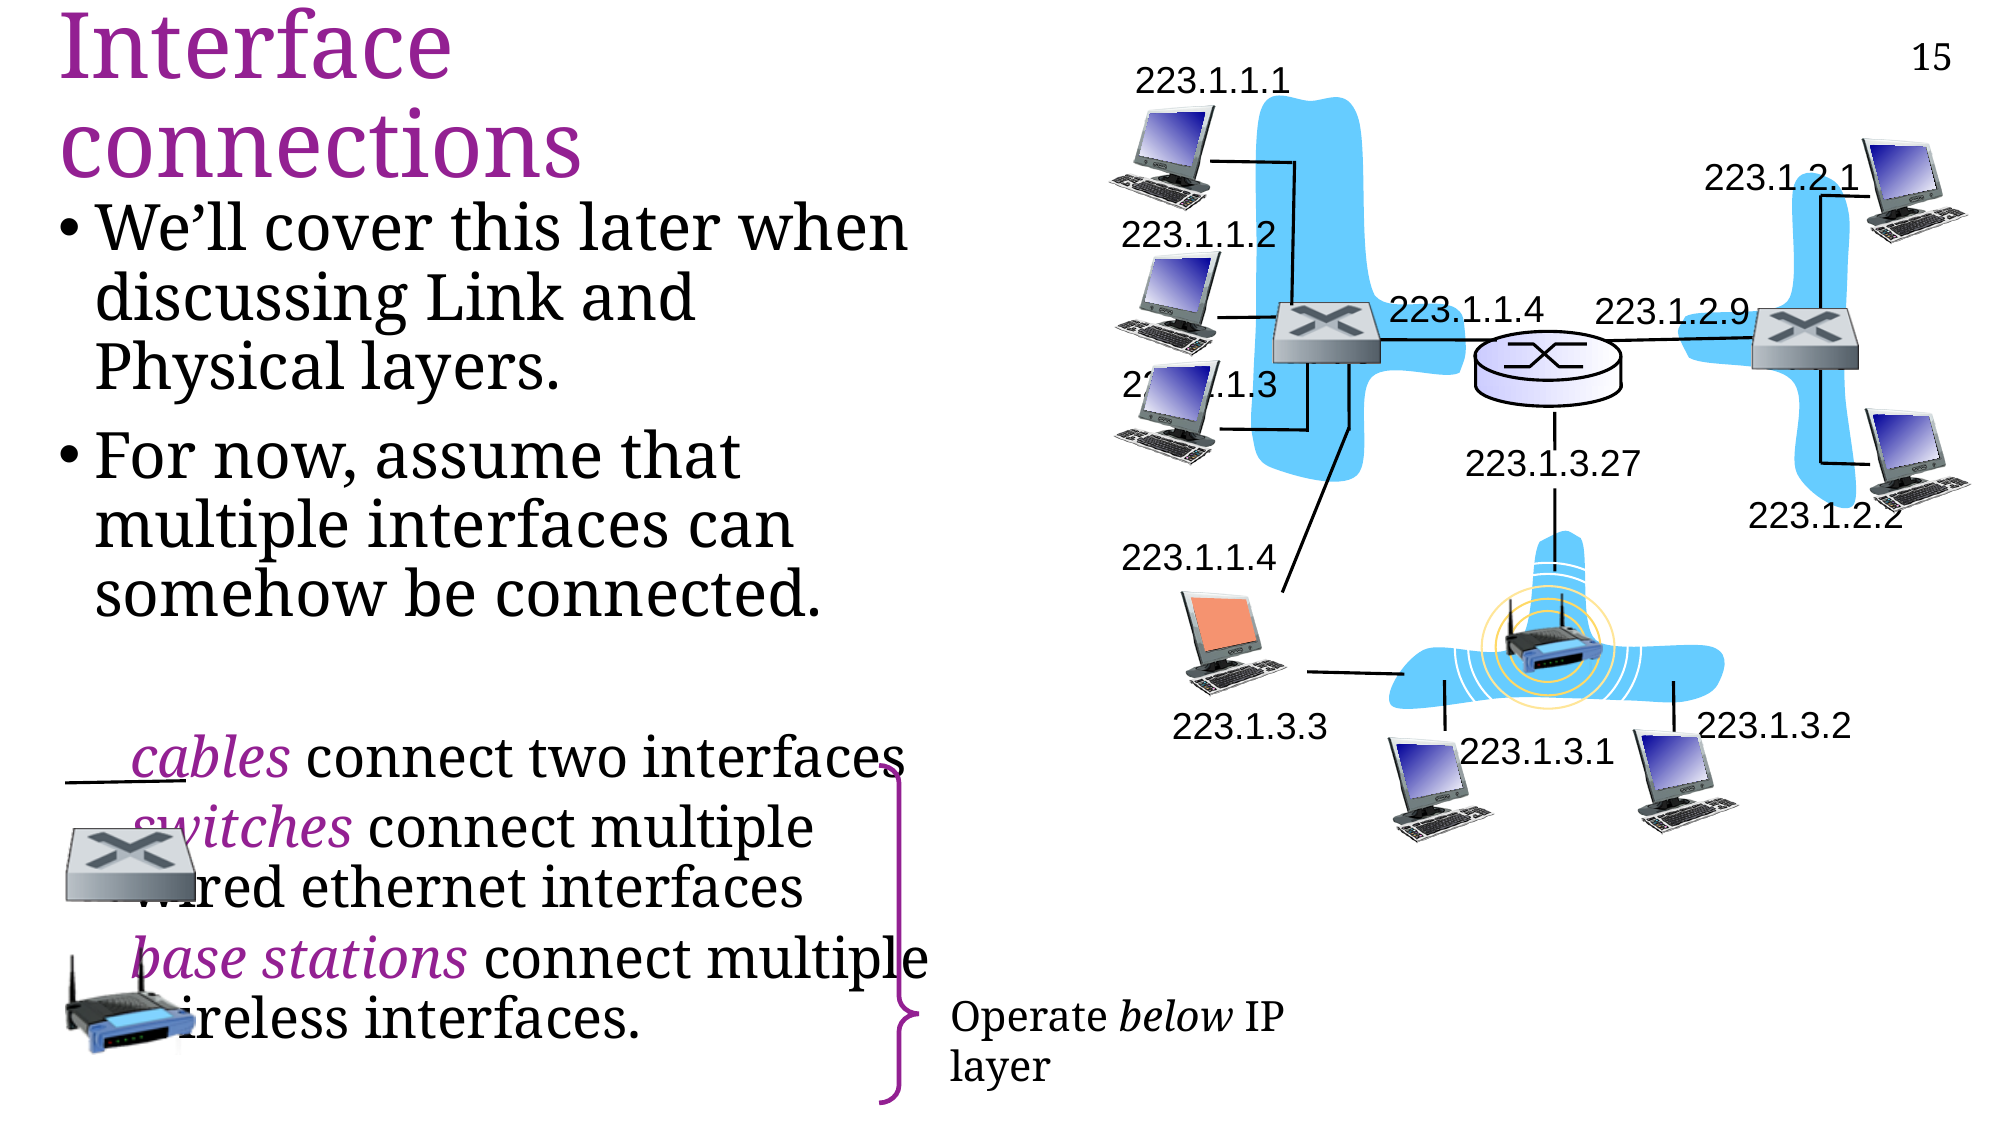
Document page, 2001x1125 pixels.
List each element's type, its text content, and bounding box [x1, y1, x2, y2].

text_box [879, 764, 920, 1104]
picture [65, 828, 196, 902]
text_box Operate below IP layer [935, 982, 1337, 1098]
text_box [1272, 160, 1859, 432]
title Interface connections [43, 25, 992, 171]
picture [1505, 593, 1603, 674]
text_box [982, 48, 1997, 851]
list We’ll cover this later when discussing Link and Physical layers. For now, assume that multiple interfaces can somehow be connected. cables connect two interfaces switches connect multiple wired ethernet interfaces base stations connect multiple wireless interfaces. [43, 188, 949, 1106]
picture [65, 947, 196, 1055]
